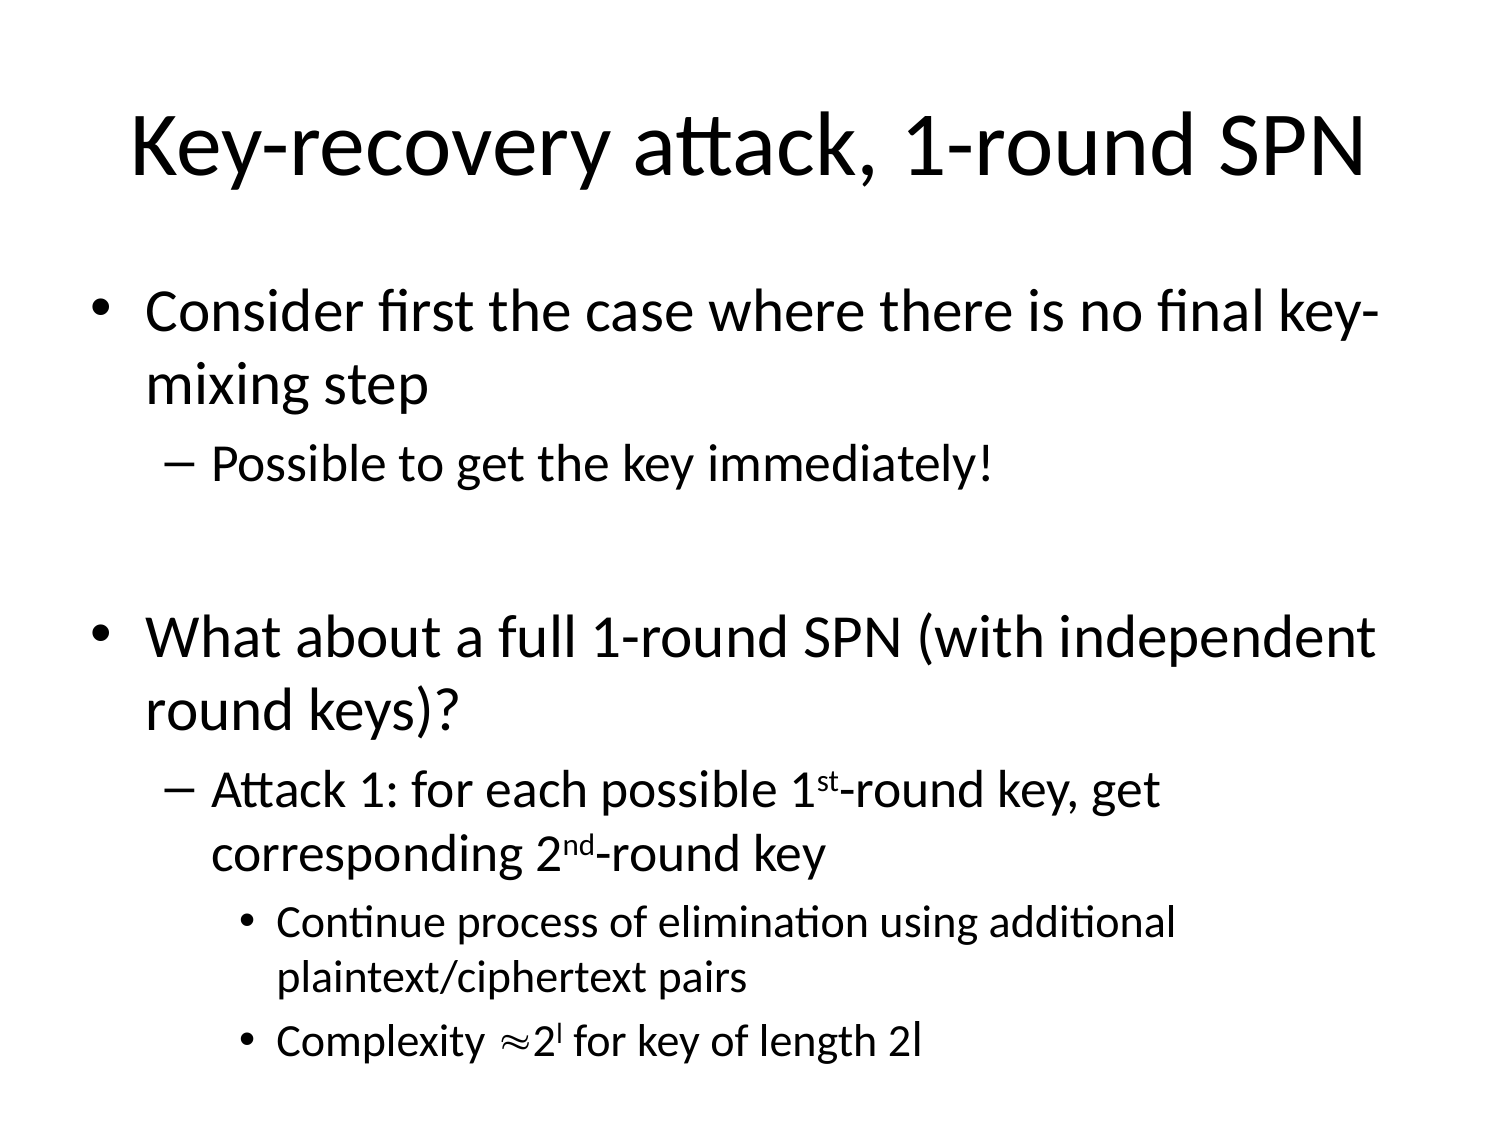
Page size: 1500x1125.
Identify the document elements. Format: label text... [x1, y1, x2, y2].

list Consider first the case where there is no final key-mixing step Possible to get the key immediately! What about a full 1-round SPN (with independent round keys)? Attack 1: for each possible 1st-round key, get corresponding 2nd-round key Continue process of elimination using additional plaintext/ciphertext pairs Complexity 2l for key of length 2l [75, 262, 1425, 1075]
title Key-recovery attack, 1-round SPN [75, 45, 1425, 233]
